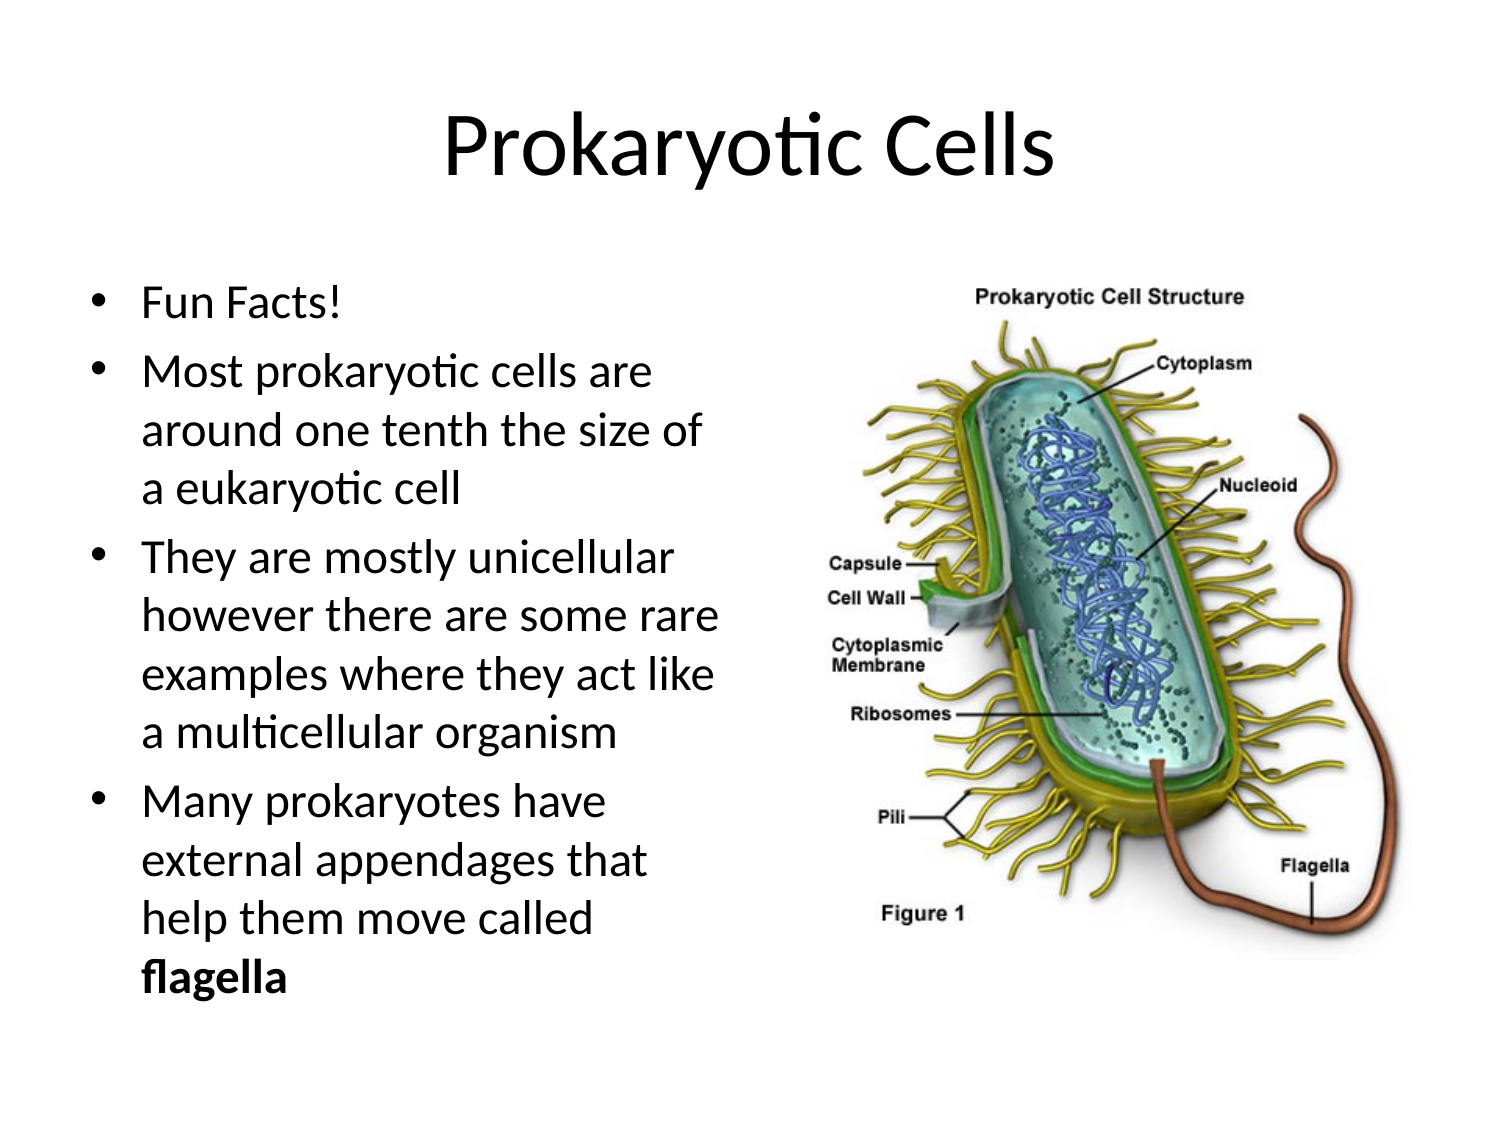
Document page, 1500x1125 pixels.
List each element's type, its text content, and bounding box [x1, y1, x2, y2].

list Fun Facts! Most prokaryotic cells are around one tenth the size of a eukaryotic cell They are mostly unicellular however there are some rare examples where they act like a multicellular organism Many prokaryotes have external appendages that help them move called flagella [75, 262, 738, 1075]
title Prokaryotic Cells [75, 45, 1425, 233]
picture [824, 287, 1412, 960]
